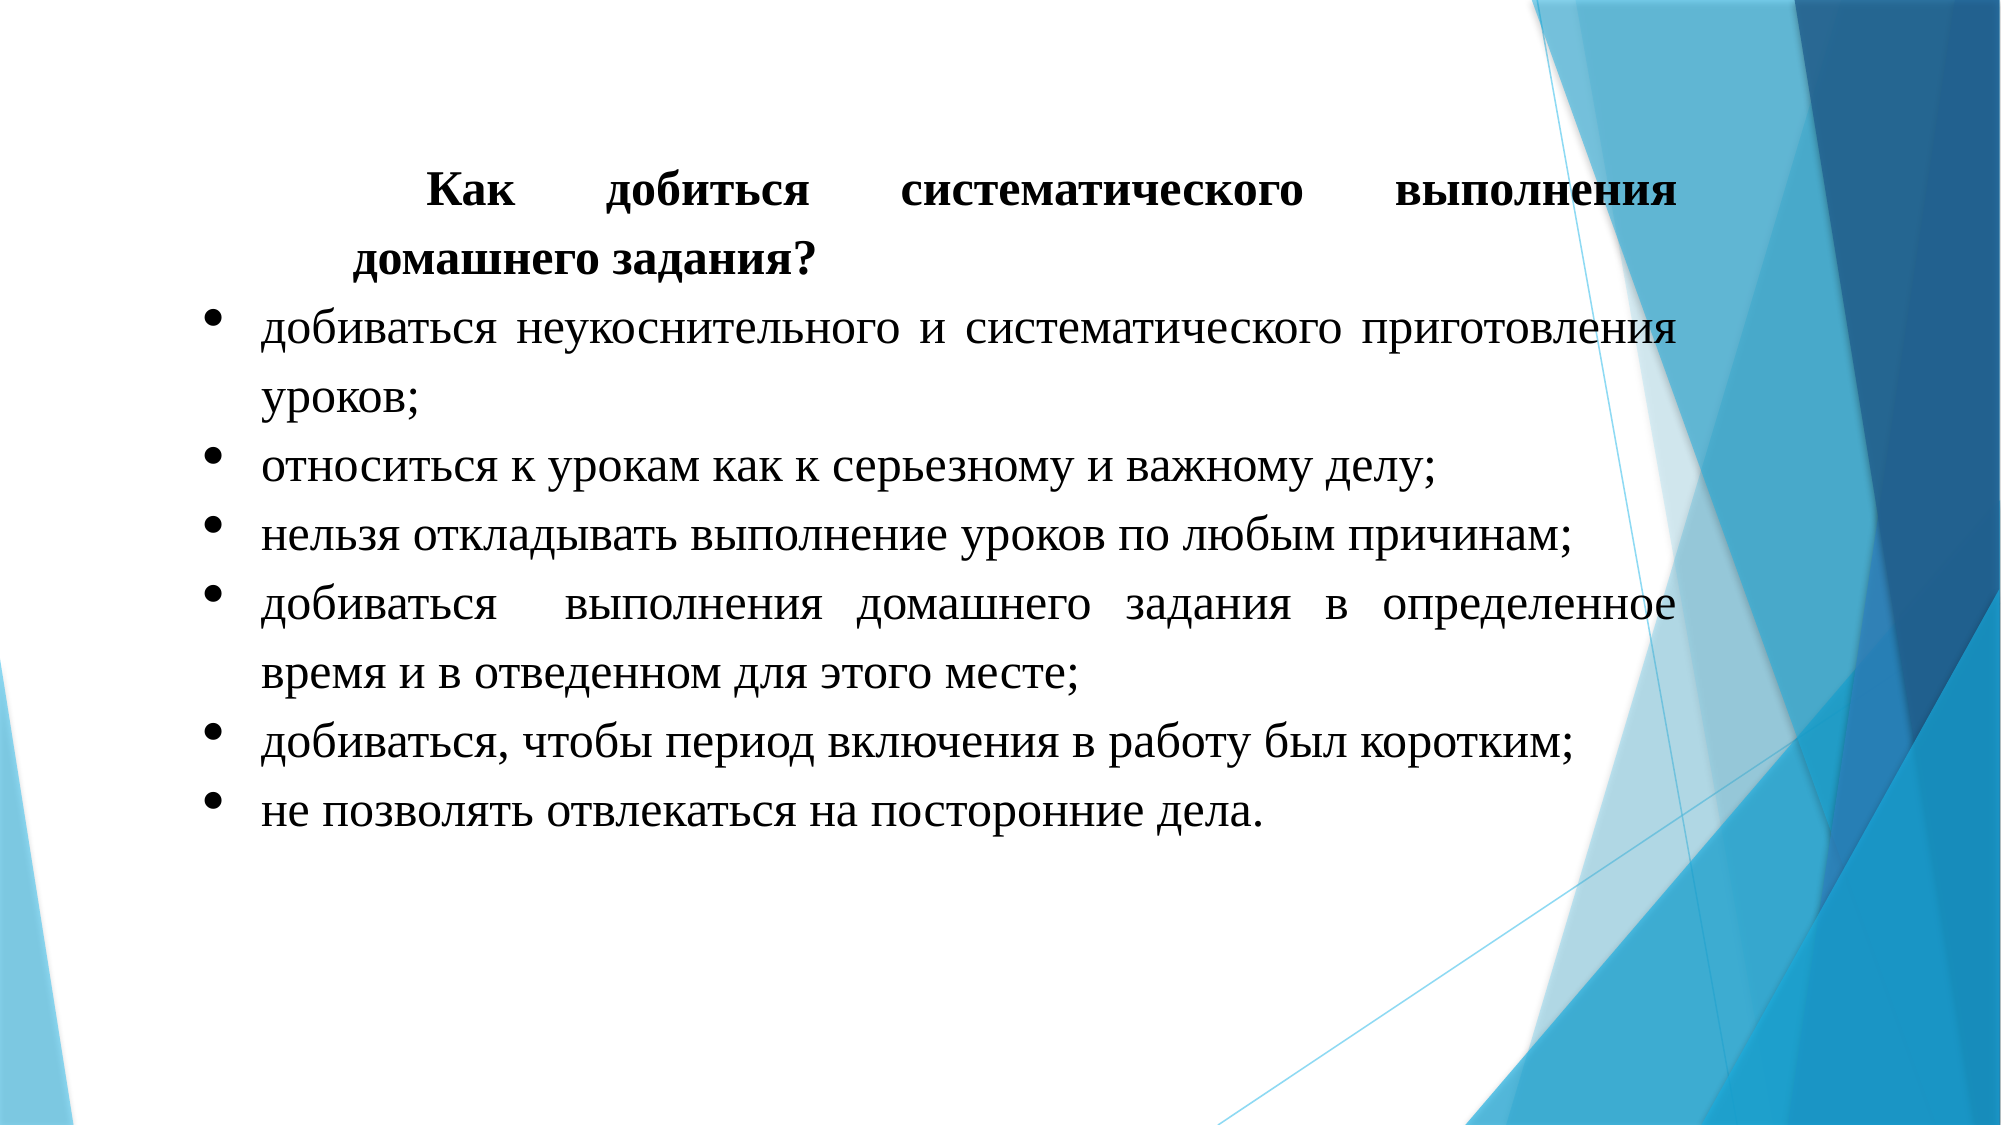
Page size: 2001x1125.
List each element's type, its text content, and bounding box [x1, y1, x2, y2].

text_box Как добиться систематического выполнения домашнего задания? добиваться неукоснительного и систематического приготовления уроков; относиться к урокам как к серьезному и важному делу; нельзя откладывать выполнение уроков по любым причинам; добиваться выполнения домашнего задания в определенное время и в отведенном для этого месте; добиваться, чтобы период включения в работу был коротким; не позволять отвлекаться на посторонние дела. [190, 139, 1693, 844]
